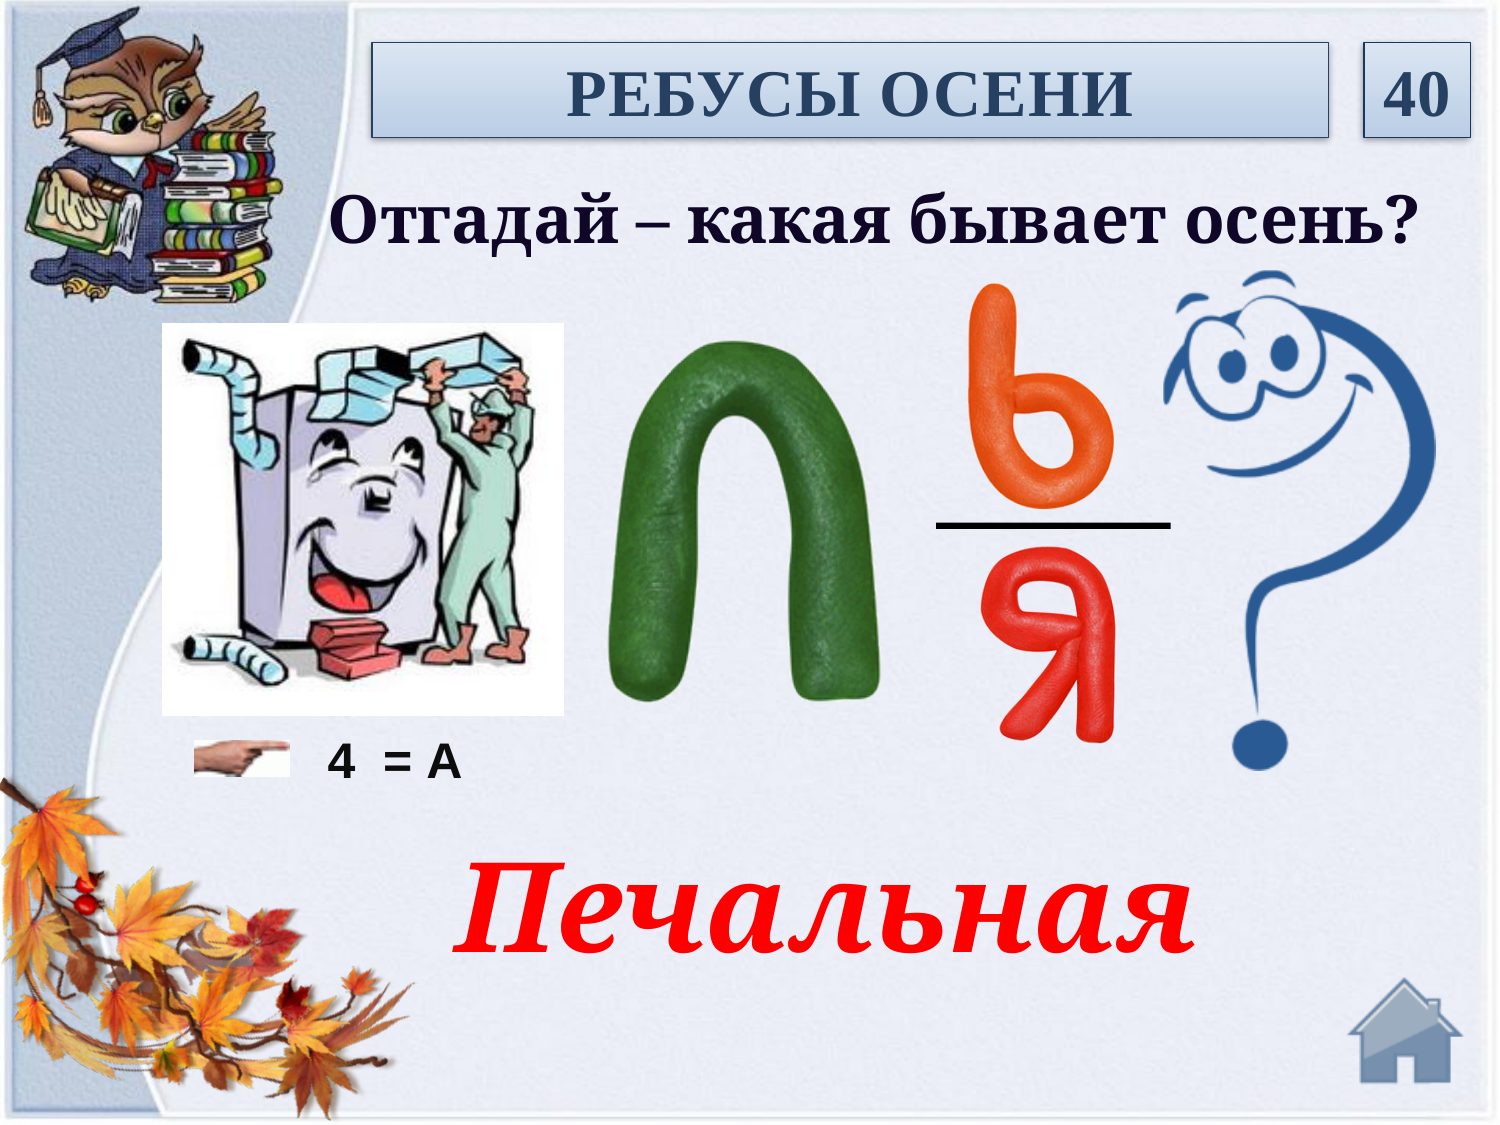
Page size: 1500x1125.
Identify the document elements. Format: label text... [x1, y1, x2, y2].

text_box РЕБУСЫ ОСЕНИ [371, 42, 1329, 138]
picture [0, 0, 1500, 1125]
text_box Отгадай – какая бывает осень? [312, 169, 1459, 265]
text_box 40 [1363, 42, 1471, 138]
text_box Печальная [407, 820, 1247, 985]
text_box 4 = А [312, 725, 541, 796]
